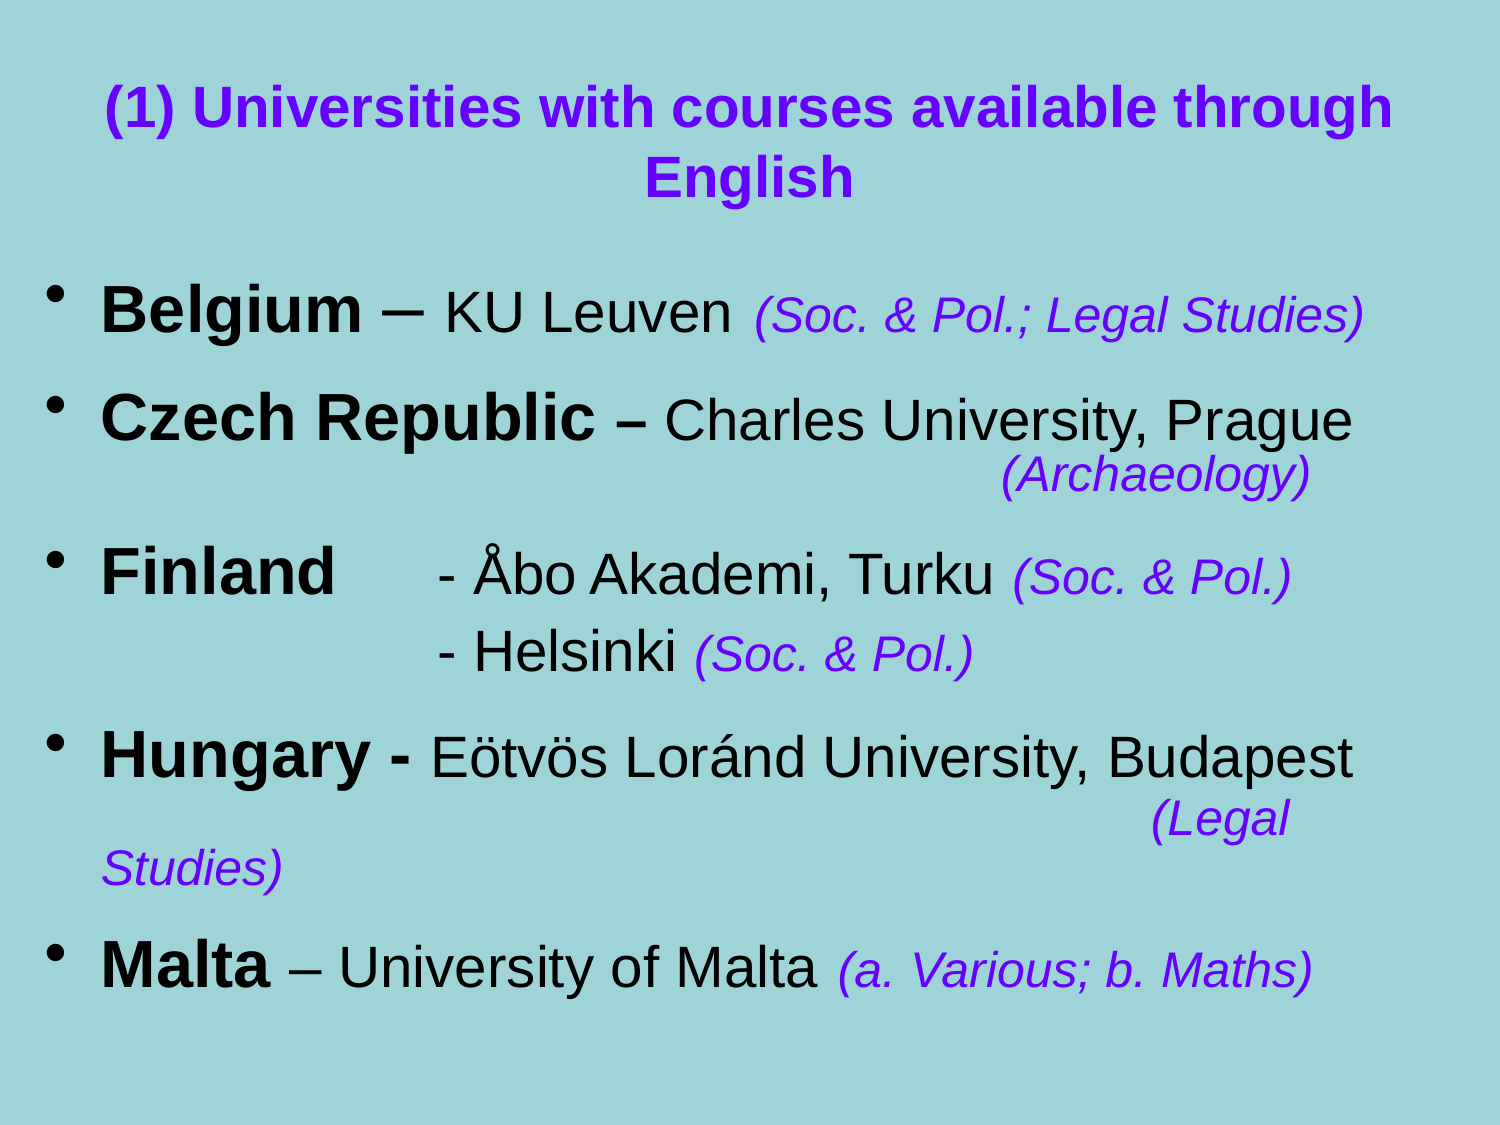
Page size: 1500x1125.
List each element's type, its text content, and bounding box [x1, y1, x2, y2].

title (1) Universities with courses available through English [74, 44, 1426, 233]
list Belgium – KU Leuven (Soc. & Pol.; Legal Studies) Czech Republic – Charles University, Prague (Archaeology) Finland - Åbo Akademi, Turku (Soc. & Pol.) - Helsinki (Soc. & Pol.) Hungary - Eötvös Loránd University, Budapest (Legal Studies) Malta – University of Malta (a. Various; b. Maths) [29, 266, 1483, 1006]
